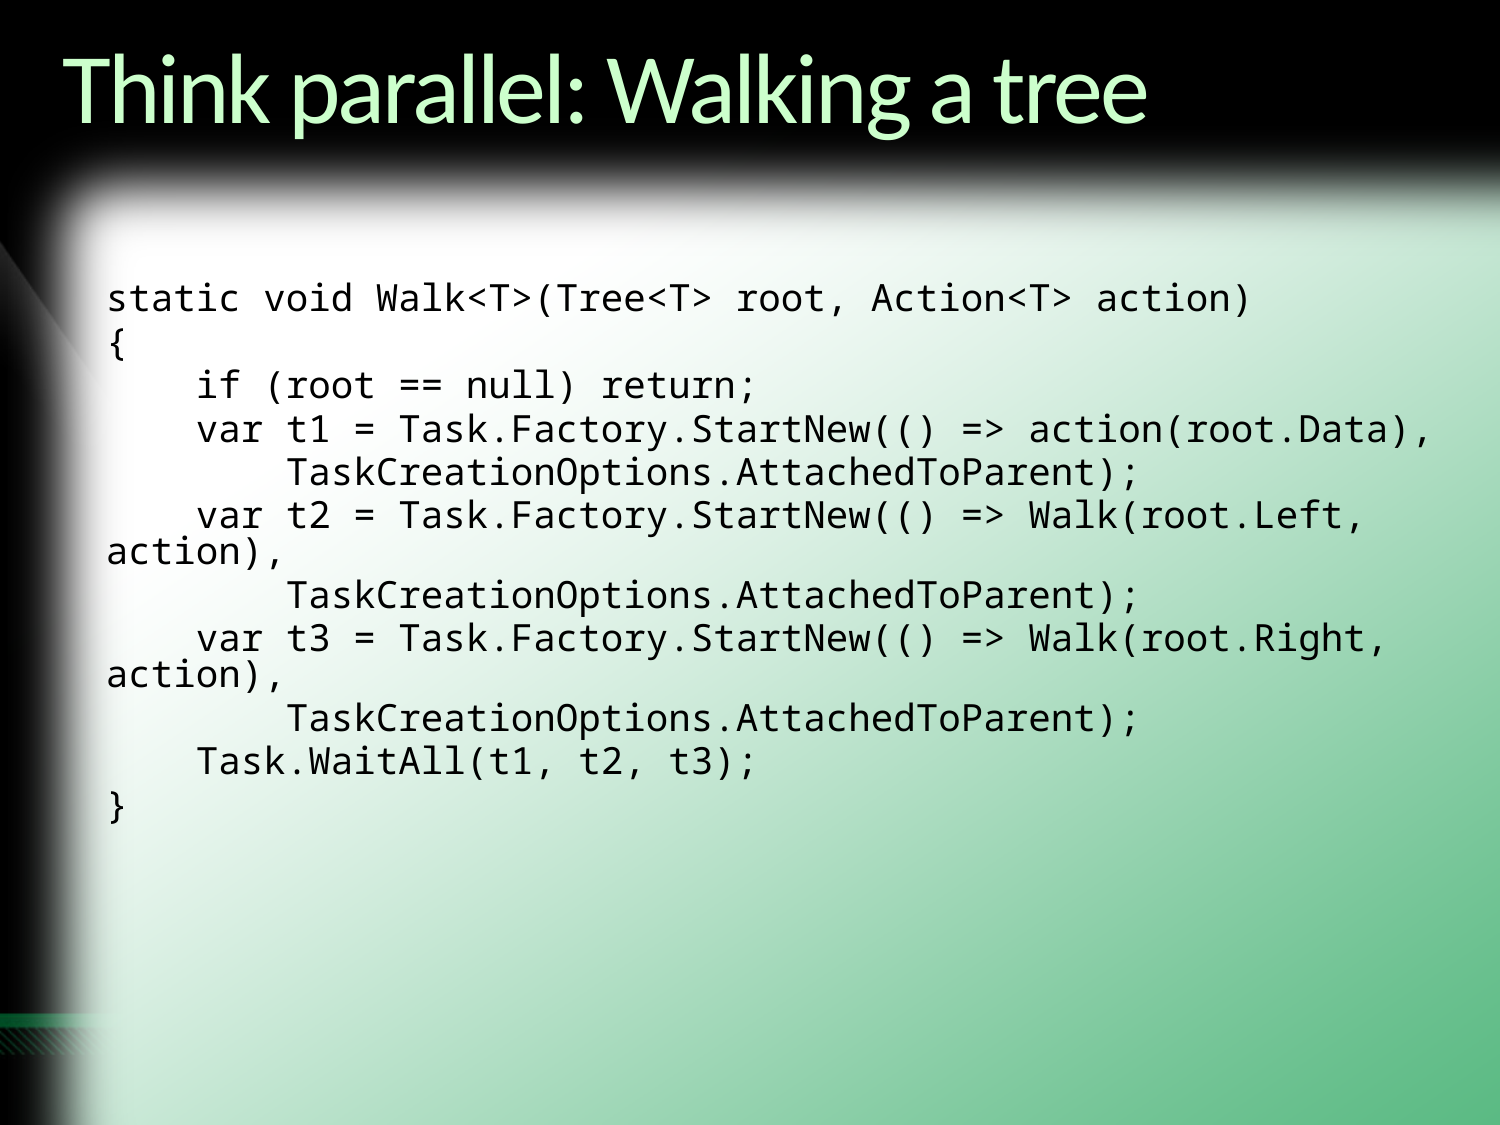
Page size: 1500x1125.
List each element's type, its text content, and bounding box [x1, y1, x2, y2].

picture [0, 0, 1500, 1125]
list static void Walk<T>(Tree<T> root, Action<T> action) { if (root == null) return; var t1 = Task.Factory.StartNew(() => action(root.Data), TaskCreationOptions.AttachedToParent); var t2 = Task.Factory.StartNew(() => Walk(root.Left, action), TaskCreationOptions.AttachedToParent); var t3 = Task.Factory.StartNew(() => Walk(root.Right, action), TaskCreationOptions.AttachedToParent); Task.WaitAll(t1, t2, t3); } [105, 282, 1475, 845]
title Think parallel: Walking a tree [62, 37, 1438, 147]
